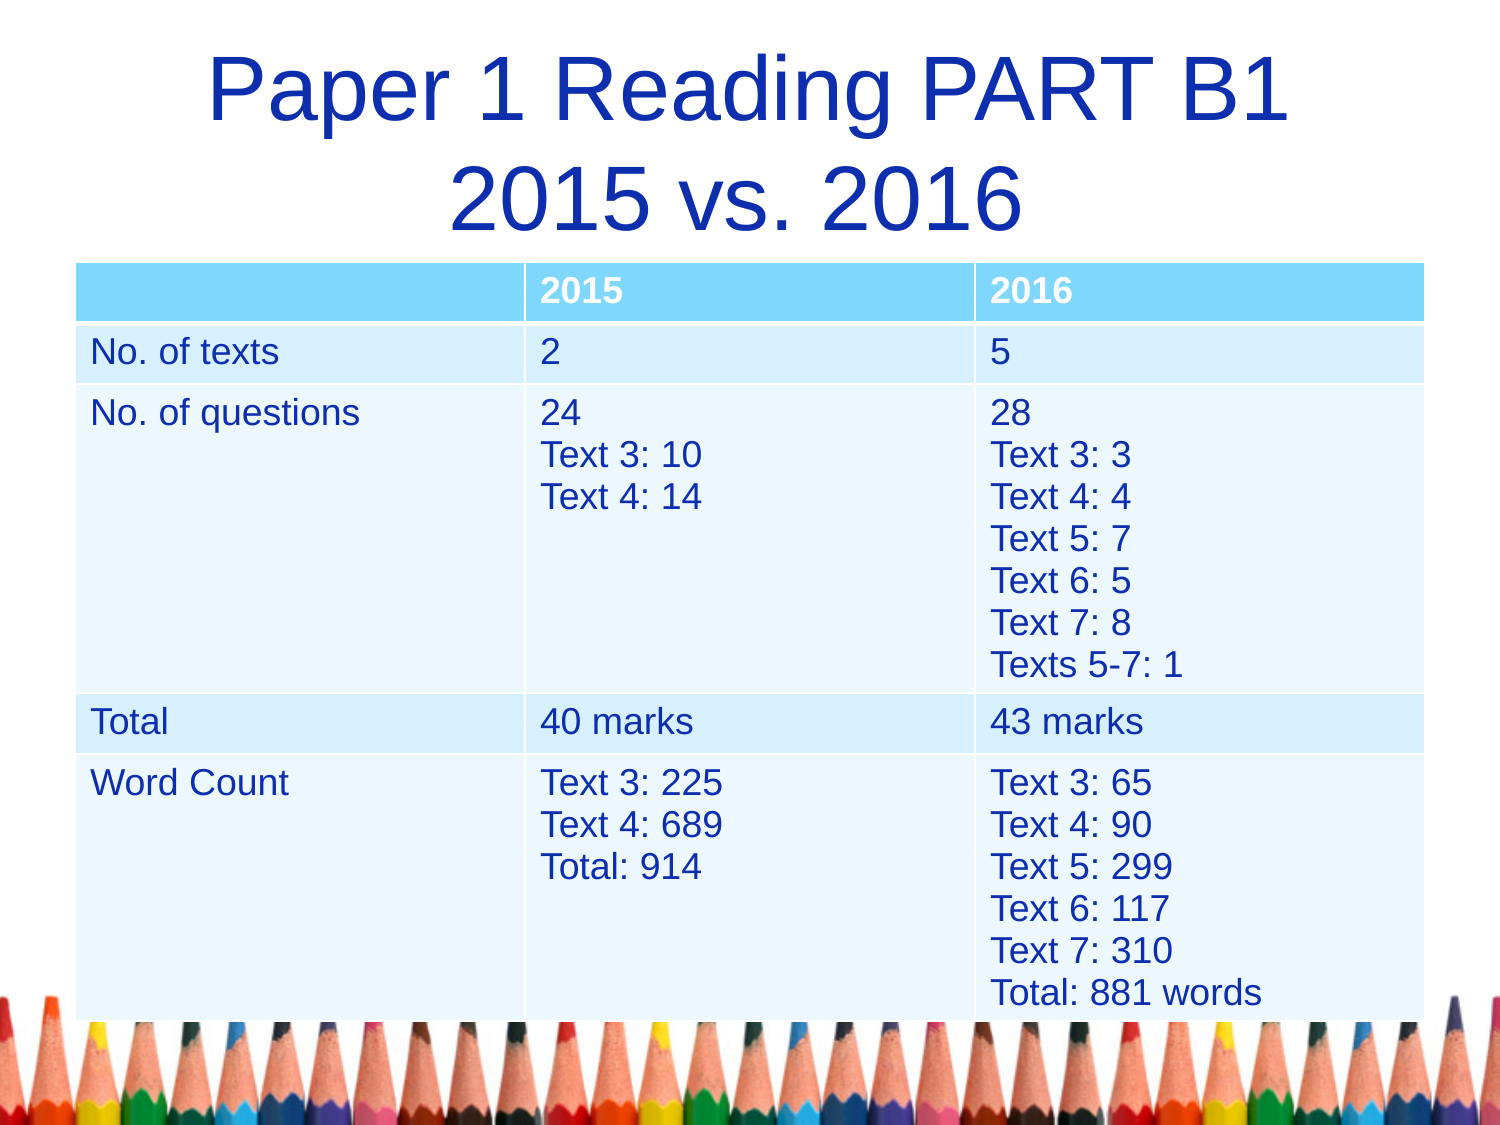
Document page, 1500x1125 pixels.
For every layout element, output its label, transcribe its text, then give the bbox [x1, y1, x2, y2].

table_cell 24 Text 3: 10 Text 4: 14 [526, 385, 974, 692]
table_cell Text 3: 65 Text 4: 90 Text 5: 299 Text 6: 117 Text 7: 310 Total: 881 words [976, 755, 1424, 1020]
table_cell 28 Text 3: 3 Text 4: 4 Text 5: 7 Text 6: 5 Text 7: 8 Texts 5-7: 1 [976, 385, 1424, 692]
table_header 2015 [526, 263, 974, 321]
table_cell 5 [976, 326, 1424, 383]
table_cell 40 marks [526, 694, 974, 753]
table_header 2016 [976, 263, 1424, 321]
table_cell 43 marks [976, 694, 1424, 753]
title Paper 1 Reading PART B1 2015 vs. 2016 [75, 45, 1425, 233]
table_cell 2 [526, 326, 974, 383]
table_cell Total [76, 694, 524, 753]
table_cell No. of texts [76, 326, 524, 383]
table_header [76, 263, 524, 321]
table_cell Word Count [76, 755, 524, 1020]
table_cell Text 3: 225 Text 4: 689 Total: 914 [526, 755, 974, 1020]
table_cell No. of questions [76, 385, 524, 692]
picture [0, 0, 1500, 1125]
